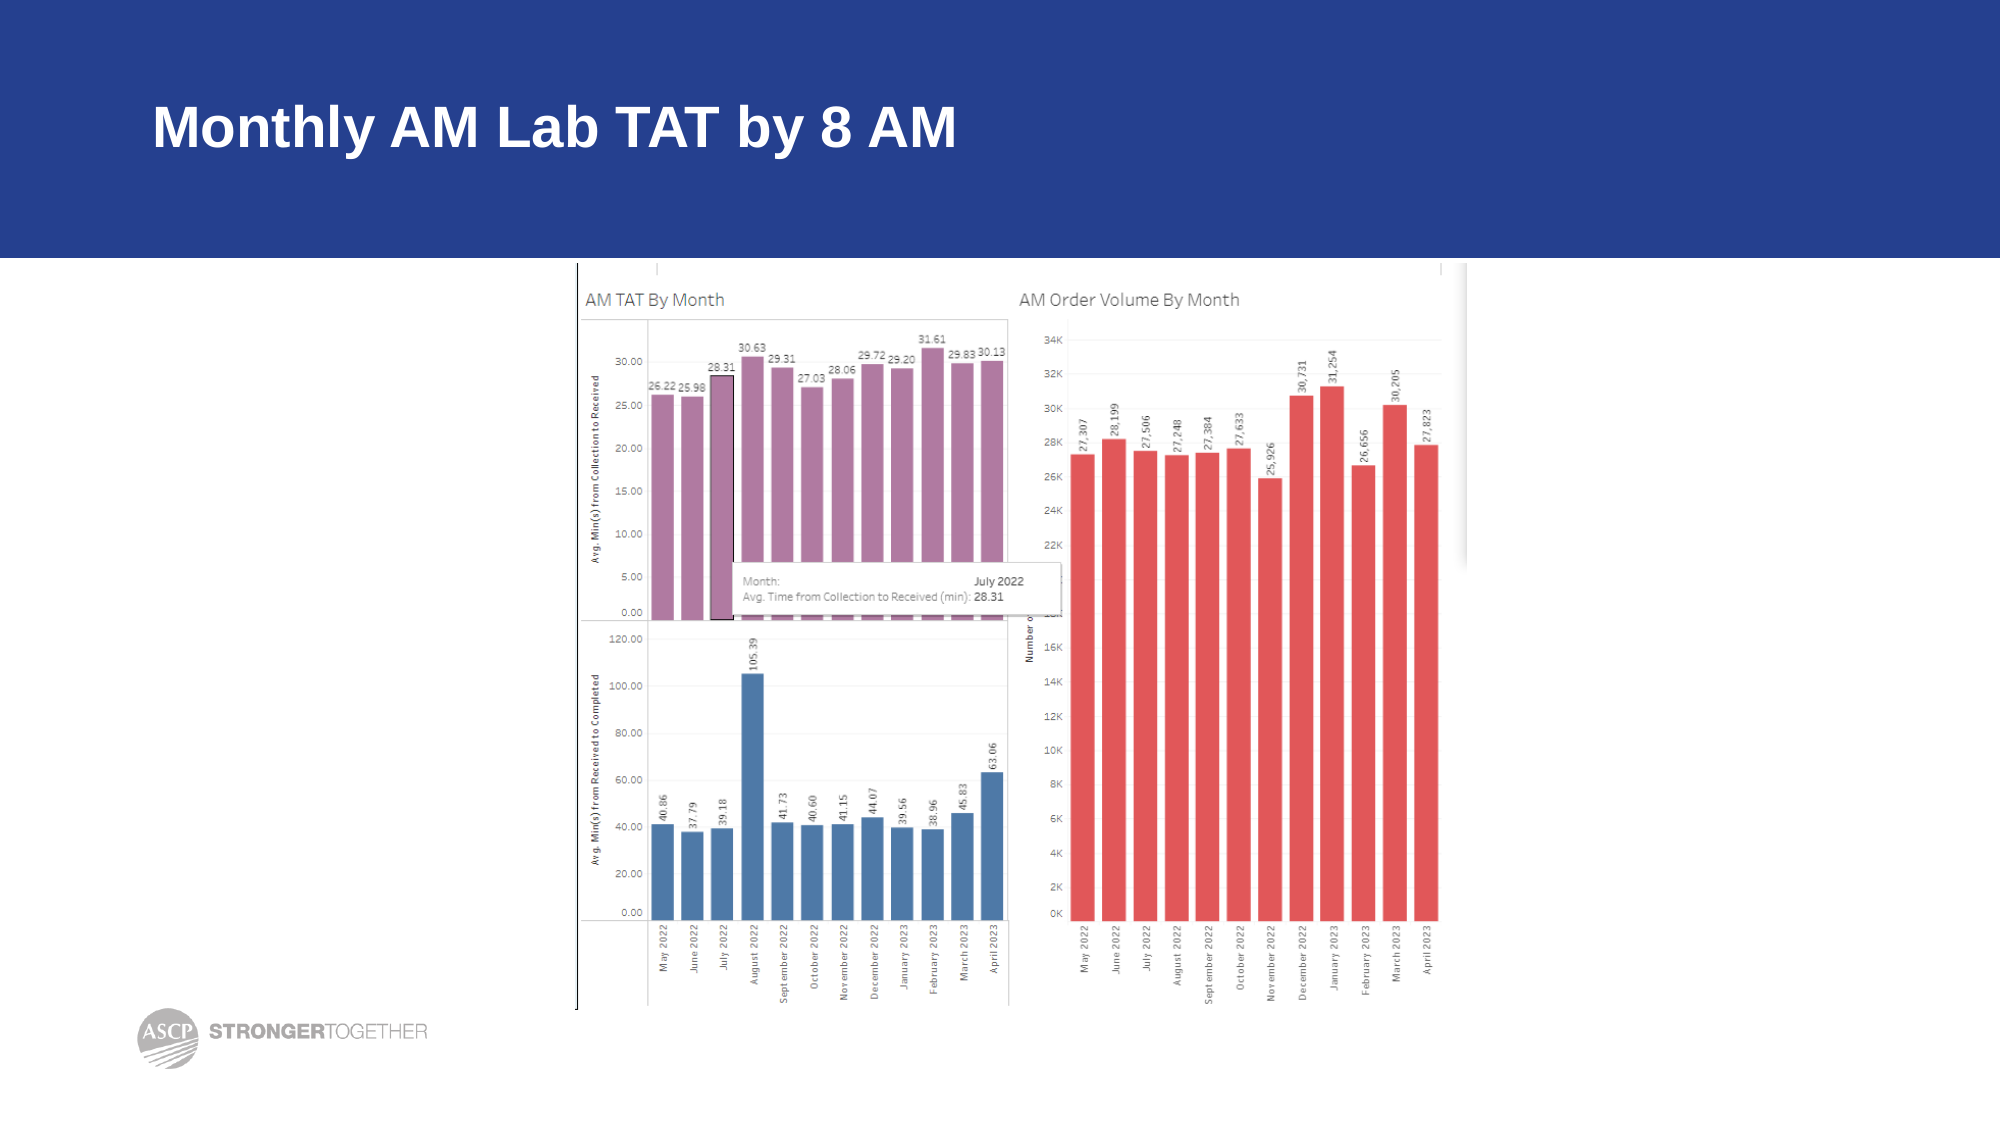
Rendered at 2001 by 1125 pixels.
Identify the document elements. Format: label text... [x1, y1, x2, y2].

title Monthly AM Lab TAT by 8 AM [137, 20, 1246, 238]
picture [137, 1008, 427, 1069]
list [575, 263, 1467, 1014]
